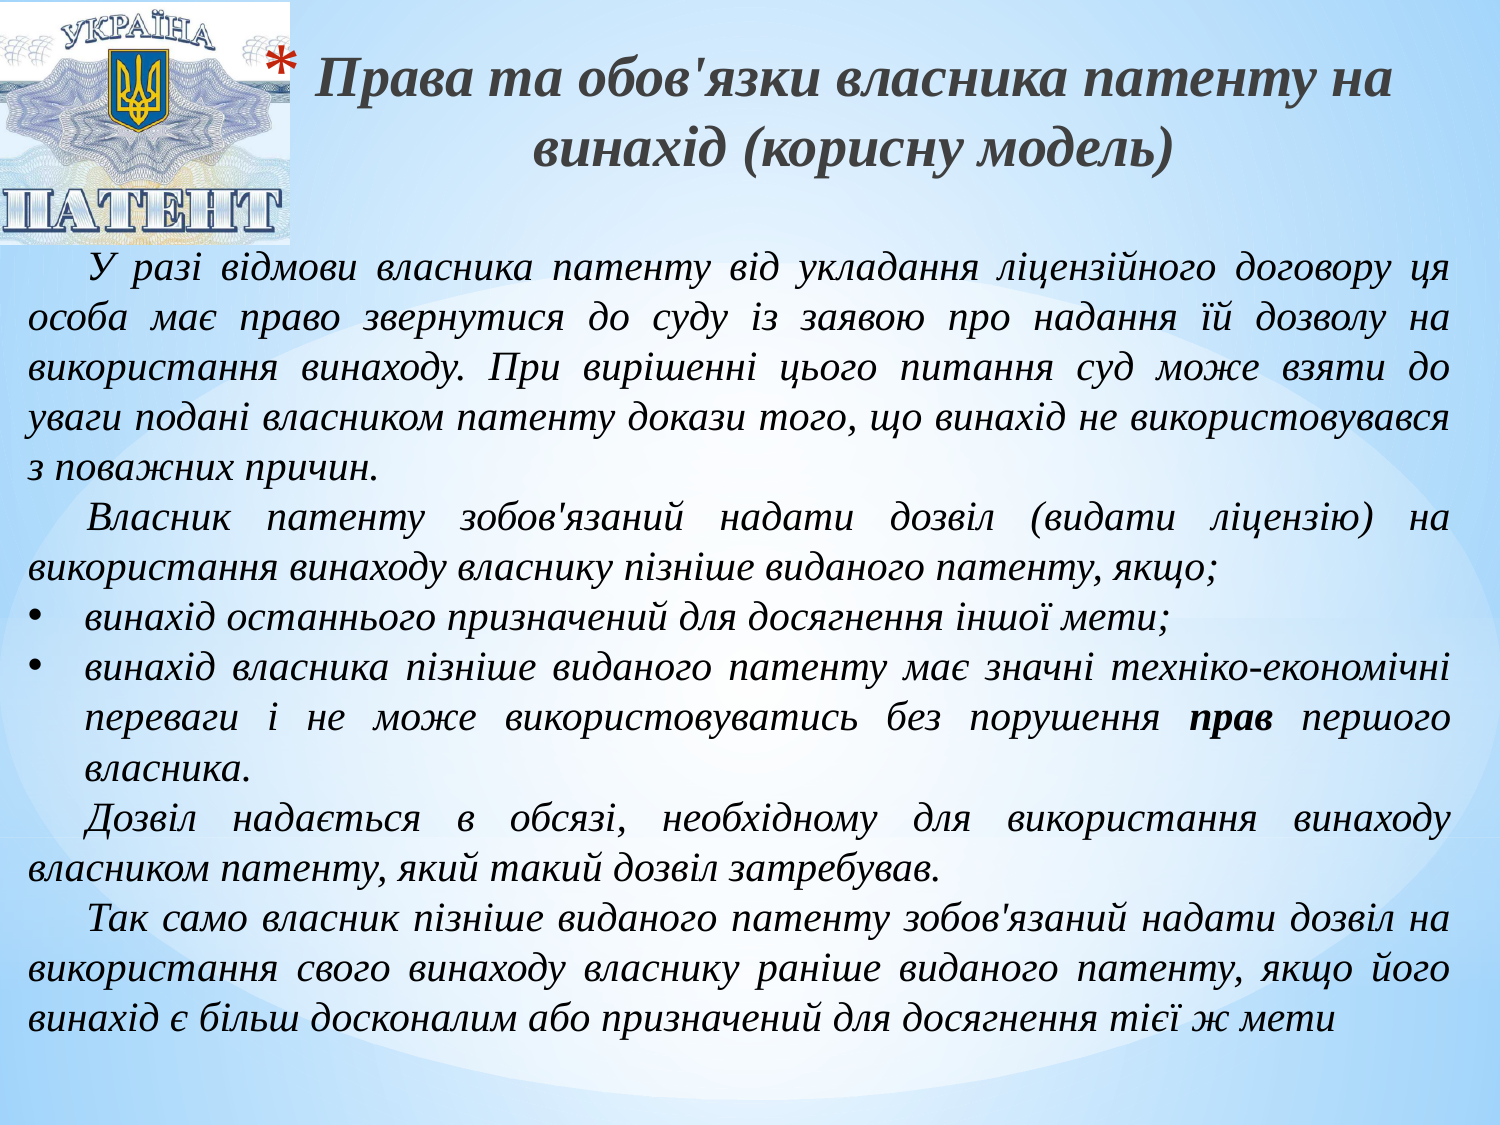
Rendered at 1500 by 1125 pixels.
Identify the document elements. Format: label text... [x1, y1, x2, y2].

text_box Права та обов'язки власника патенту на винахід (корисну модель) [295, 30, 1427, 171]
picture [0, 2, 290, 245]
text_box У разі відмови власника патенту від укладання ліцензійного договору ця особа має право звернутися до суду із заявою про надання їй дозволу на використання винаходу. При вирішенні цього питання суд може взяти до уваги подані власником патенту докази того, що винахід не використовувався з поважних причин. Власник патенту зобов'язаний надати дозвіл (видати ліцензію) на використання винаходу власнику пізніше виданого патенту, якщо; винахід останнього призначений для досягнення іншої мети; винахід власника пізніше виданого патенту має значні техніко-економічні переваги і не може використовуватись без порушення прав першого власника. Дозвіл надається в обсязі, необхідному для використання винаходу власником патенту, який такий дозвіл затребував. Так само власник пізніше виданого патенту зобов'язаний надати дозвіл на використання свого винаходу власнику раніше виданого патенту, якщо його винахід є більш досконалим або призначений для досягнення тієї ж мети [13, 231, 1467, 1047]
